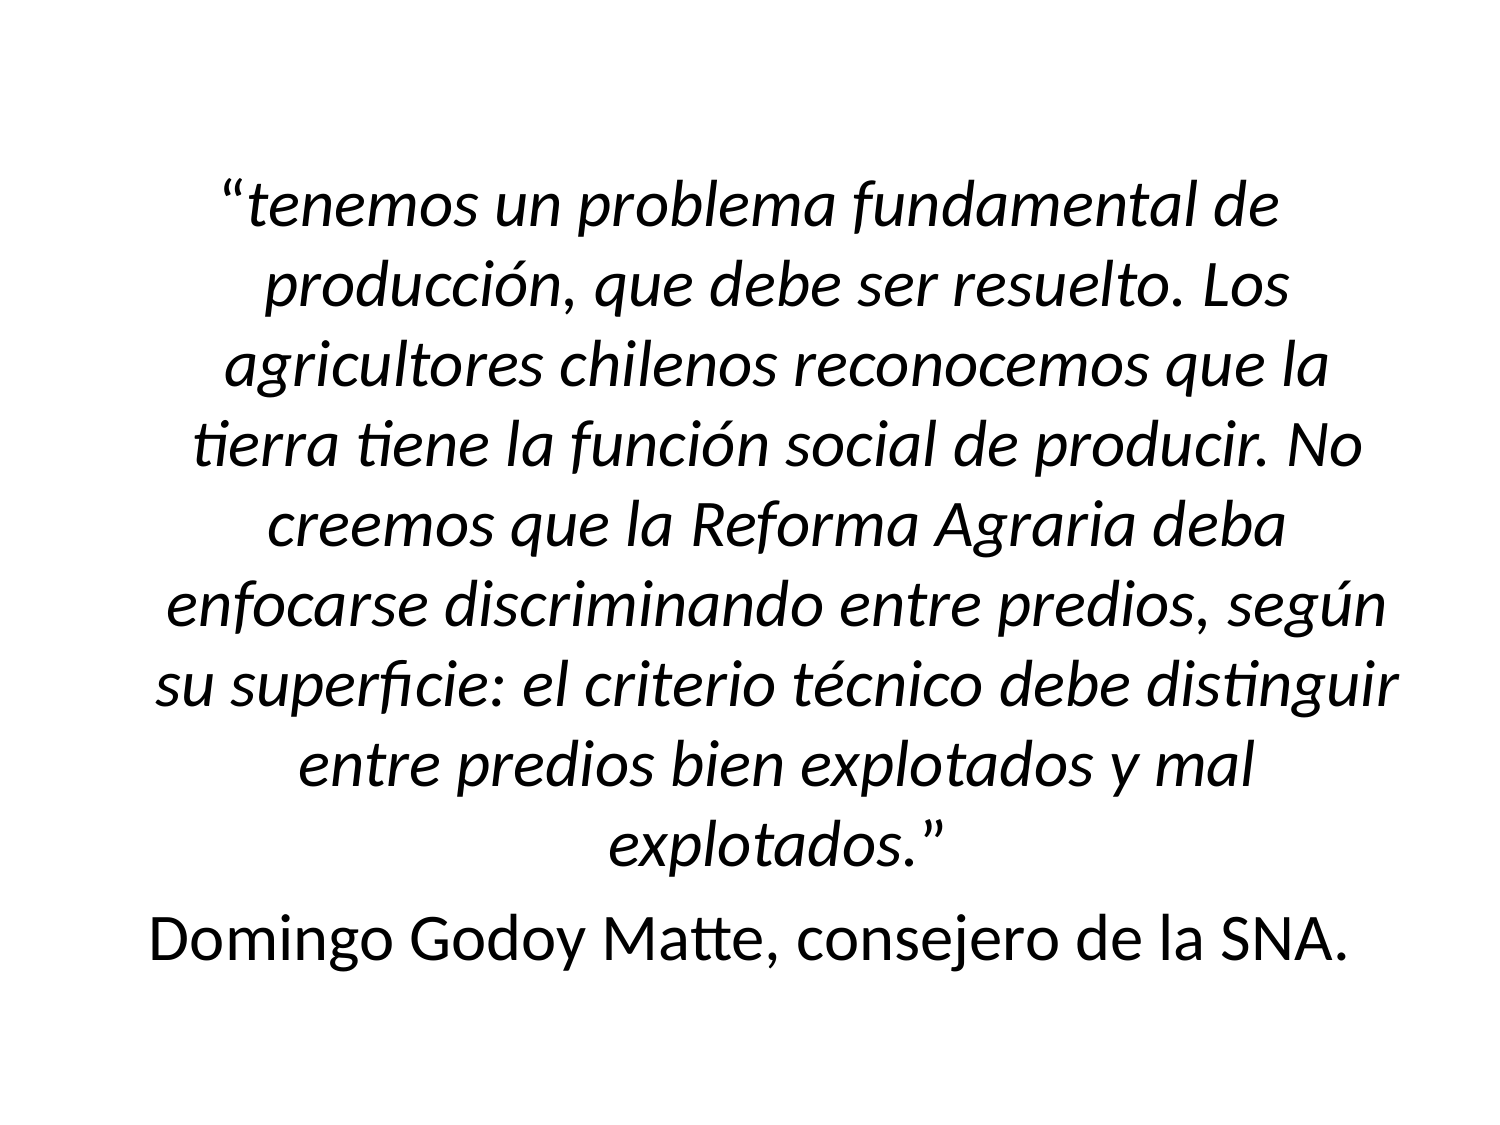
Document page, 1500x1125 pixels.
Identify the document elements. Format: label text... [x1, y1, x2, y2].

list “tenemos un problema fundamental de producción, que debe ser resuelto. Los agricultores chilenos reconocemos que la tierra tiene la función social de producir. No creemos que la Reforma Agraria deba enfocarse discriminando entre predios, según su superficie: el criterio técnico debe distinguir entre predios bien explotados y mal explotados.” Domingo Godoy Matte, consejero de la SNA. [75, 58, 1425, 1005]
